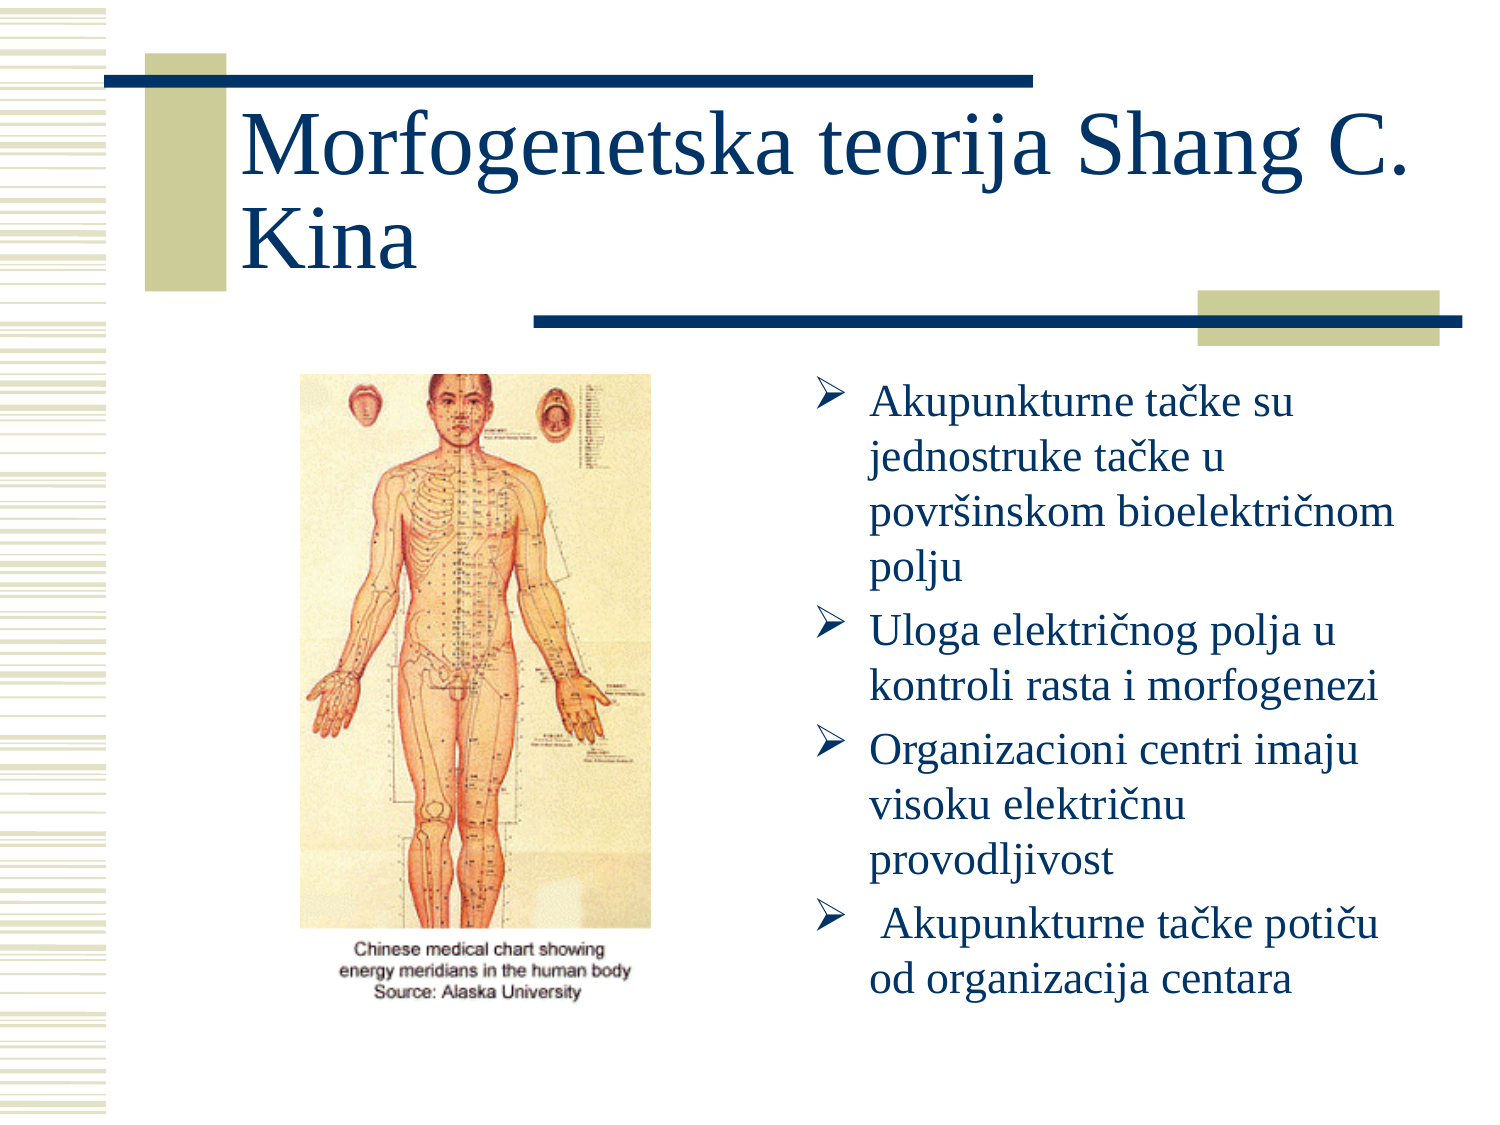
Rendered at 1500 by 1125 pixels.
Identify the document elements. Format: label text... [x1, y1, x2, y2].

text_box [299, 374, 651, 1012]
list Akupunkturne tačke su jednostruke tačke u površinskom bioelektričnom polju Uloga električnog polja u kontroli rasta i morfogenezi Organizacioni centri imaju visoku električnu provodljivost Akupunkturne tačke potiču od organizacija centara [797, 363, 1439, 1001]
title Morfogenetska teorija Shang C. Kina [224, 99, 1436, 288]
